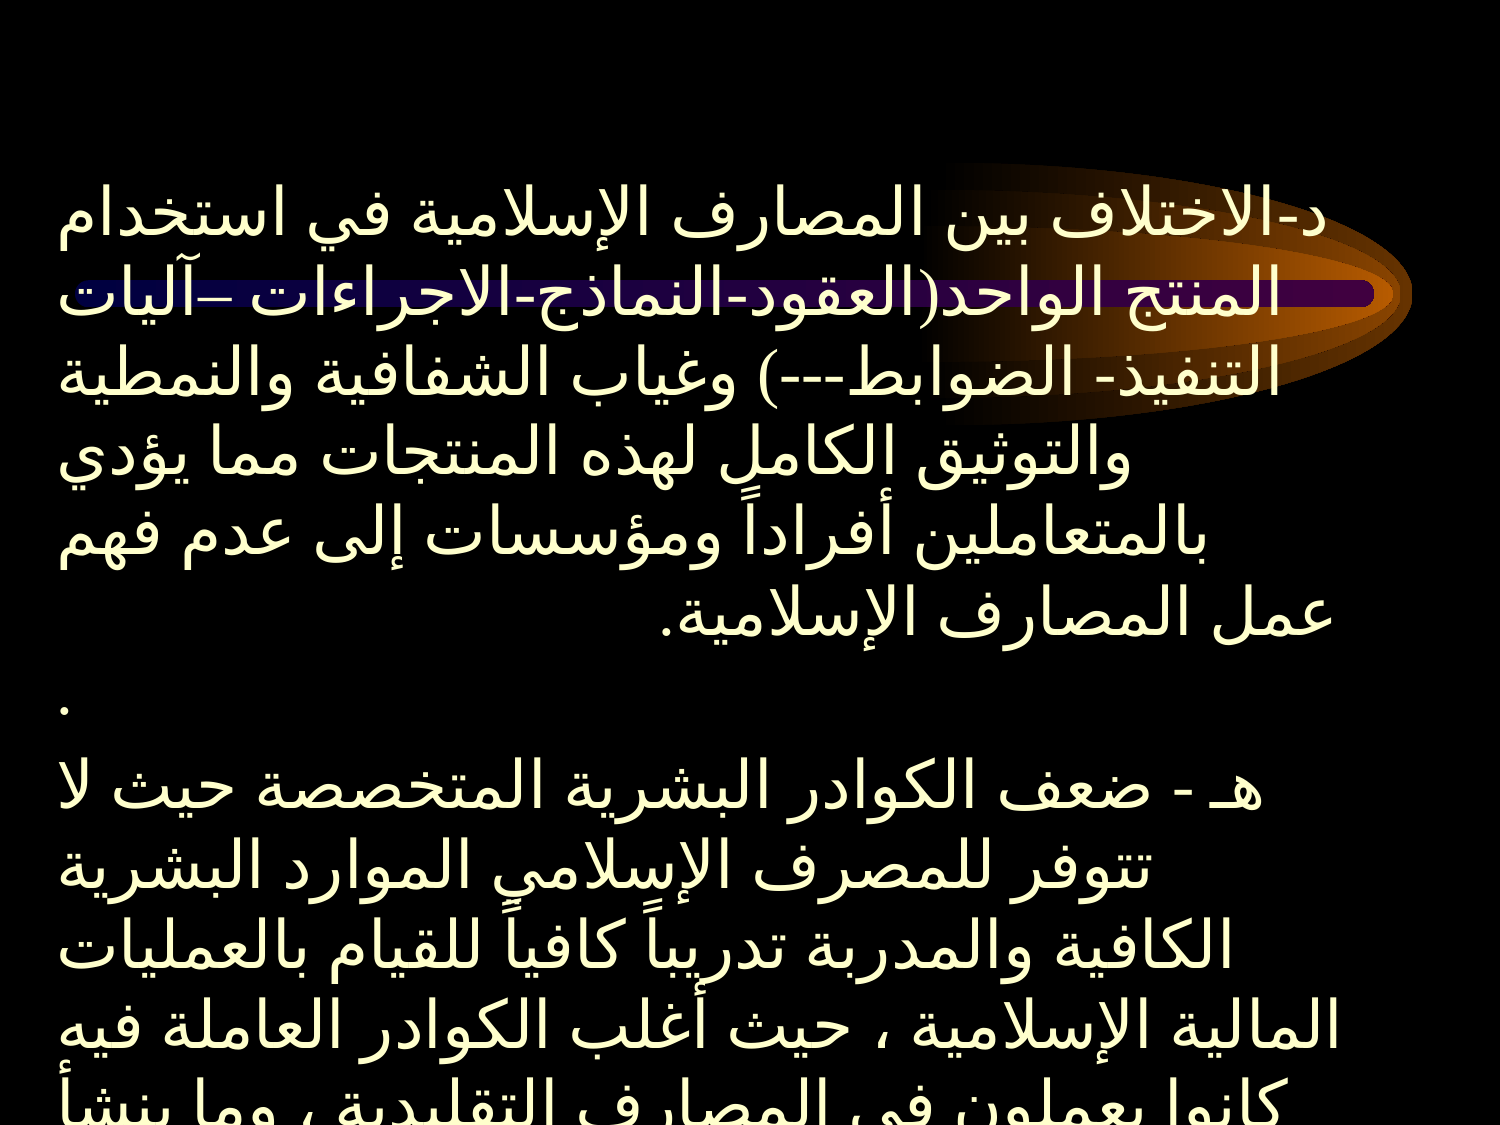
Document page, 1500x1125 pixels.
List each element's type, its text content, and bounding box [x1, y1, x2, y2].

list د-الاختلاف بين المصارف الإسلامية في استخدام المنتج الواحد(العقود-النماذج-الاجراءات –آليات التنفيذ- الضوابط---) وغياب الشفافية والنمطية والتوثيق الكامل لهذه المنتجات مما يؤدي بالمتعاملين أفراداً ومؤسسات إلى عدم فهم عمل المصارف الإسلامية. . هـ - ضعف الكوادر البشرية المتخصصة حيث لا تتوفر للمصرف الإسلامي الموارد البشرية الكافية والمدربة تدريباً كافياً للقيام بالعمليات المالية الإسلامية ، حيث أغلب الكوادر العاملة فيه كانوا يعملون في المصارف التقليدية ، وما ينشأ عن ذلك من مخاطر عدم الدراية والمعرفة الكاملة بأعمال هذا المصرف. [40, 160, 1424, 1125]
